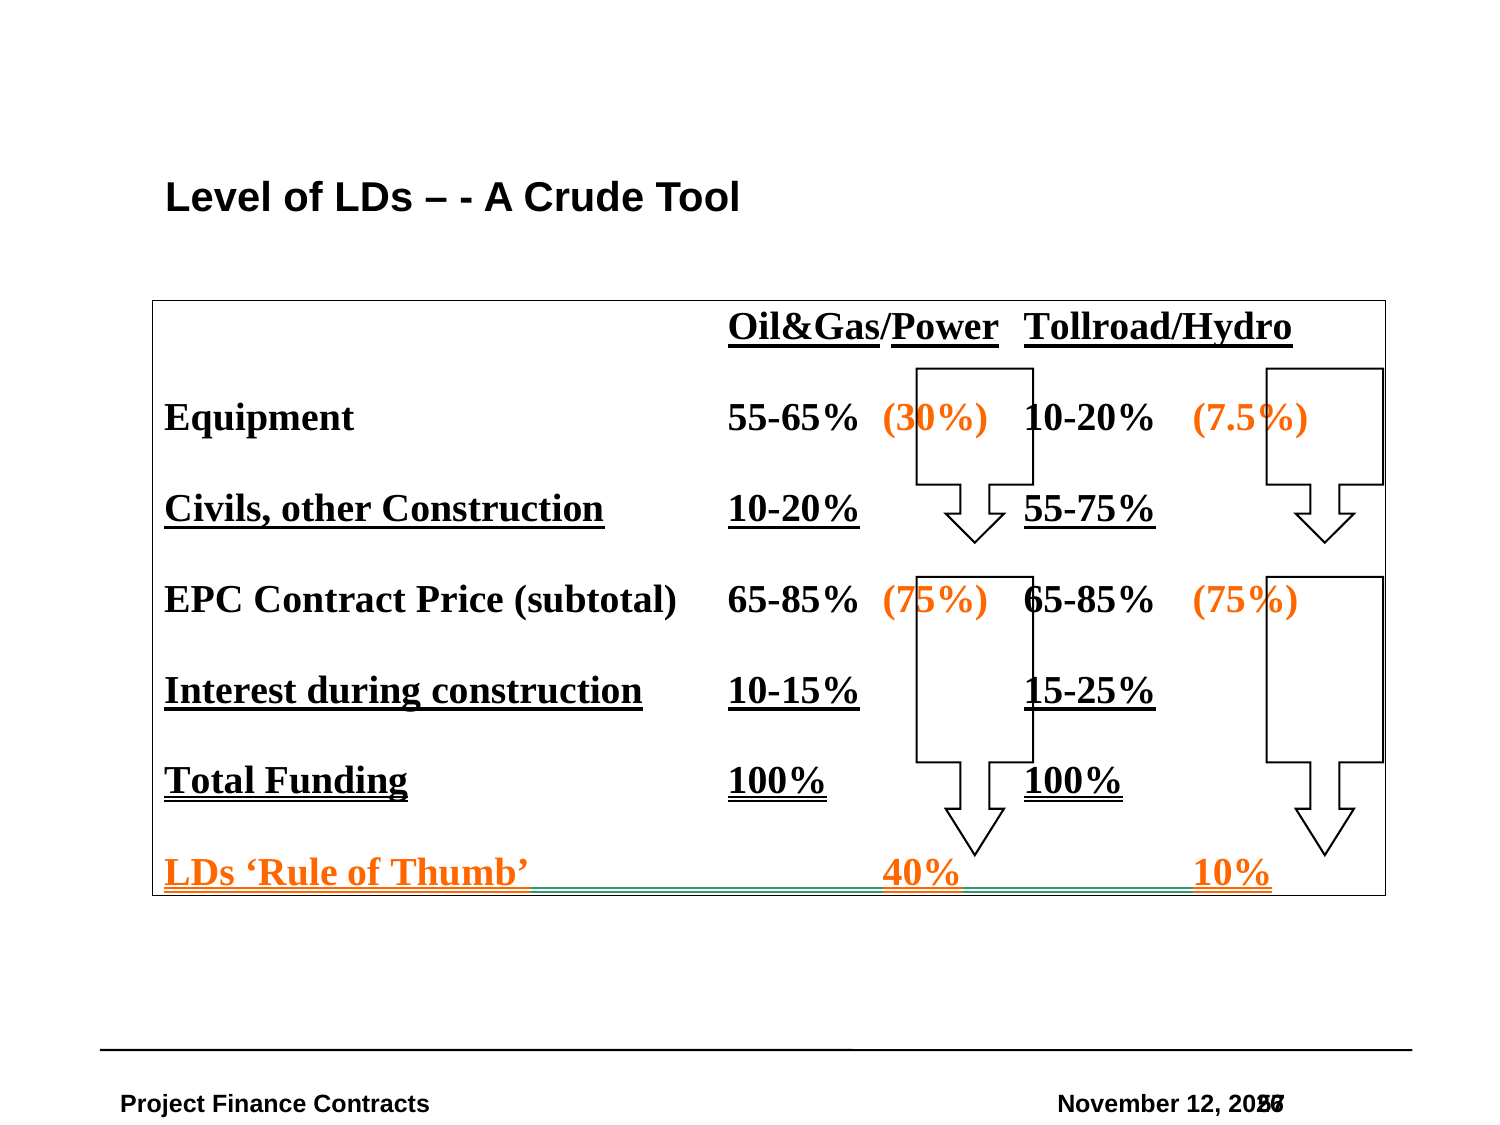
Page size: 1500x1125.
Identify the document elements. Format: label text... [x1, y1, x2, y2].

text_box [149, 299, 1388, 904]
title Level of LDs – - A Crude Tool [149, 162, 1388, 288]
